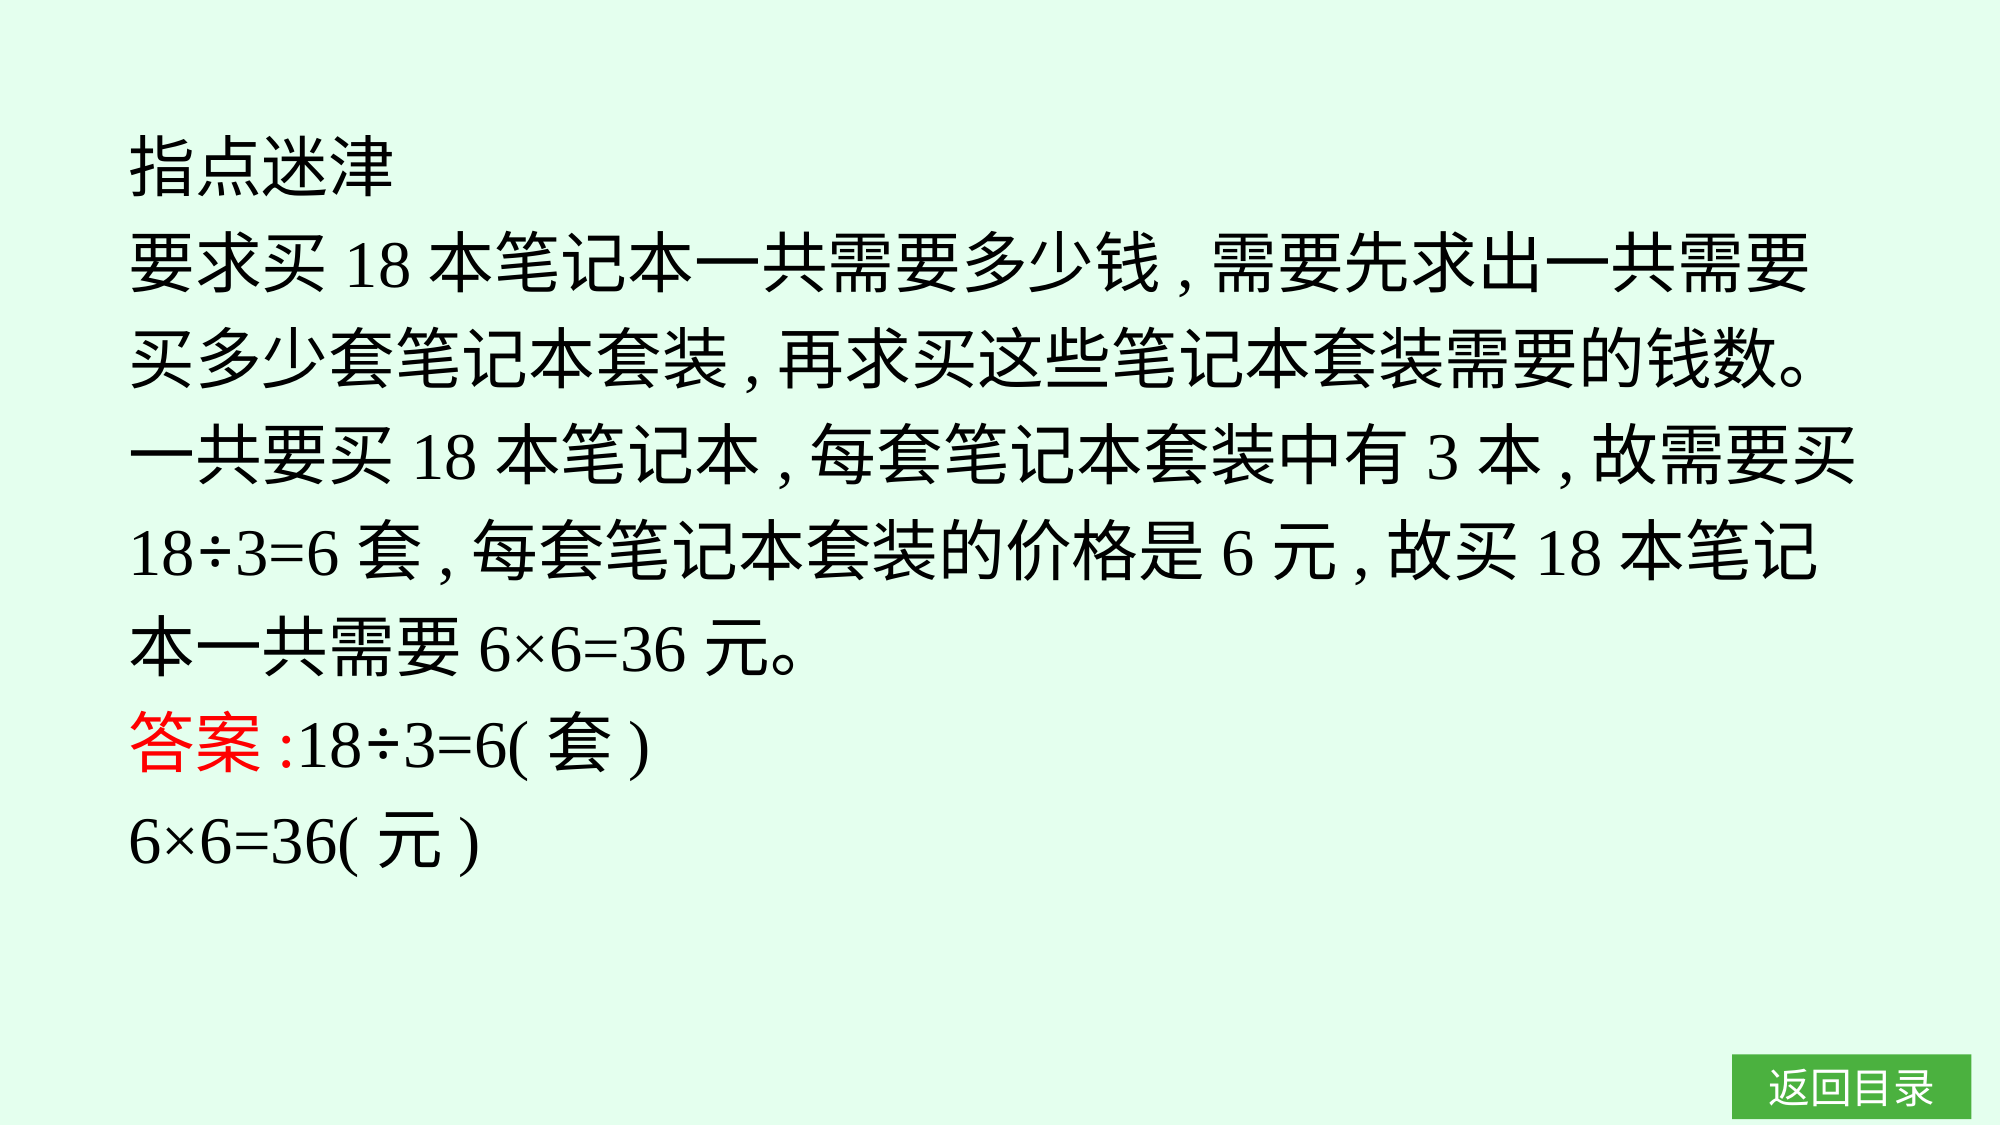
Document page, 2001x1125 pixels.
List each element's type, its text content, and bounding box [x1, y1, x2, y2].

text_box 指点迷津 要求买18本笔记本一共需要多少钱,需要先求出一共需要买多少套笔记本套装,再求买这些笔记本套装需要的钱数。一共要买18本笔记本,每套笔记本套装中有3本,故需要买18÷3=6套,每套笔记本套装的价格是6元,故买18本笔记本一共需要6×6=36元。 答案:18÷3=6(套) 6×6=36(元) [113, 101, 1887, 884]
